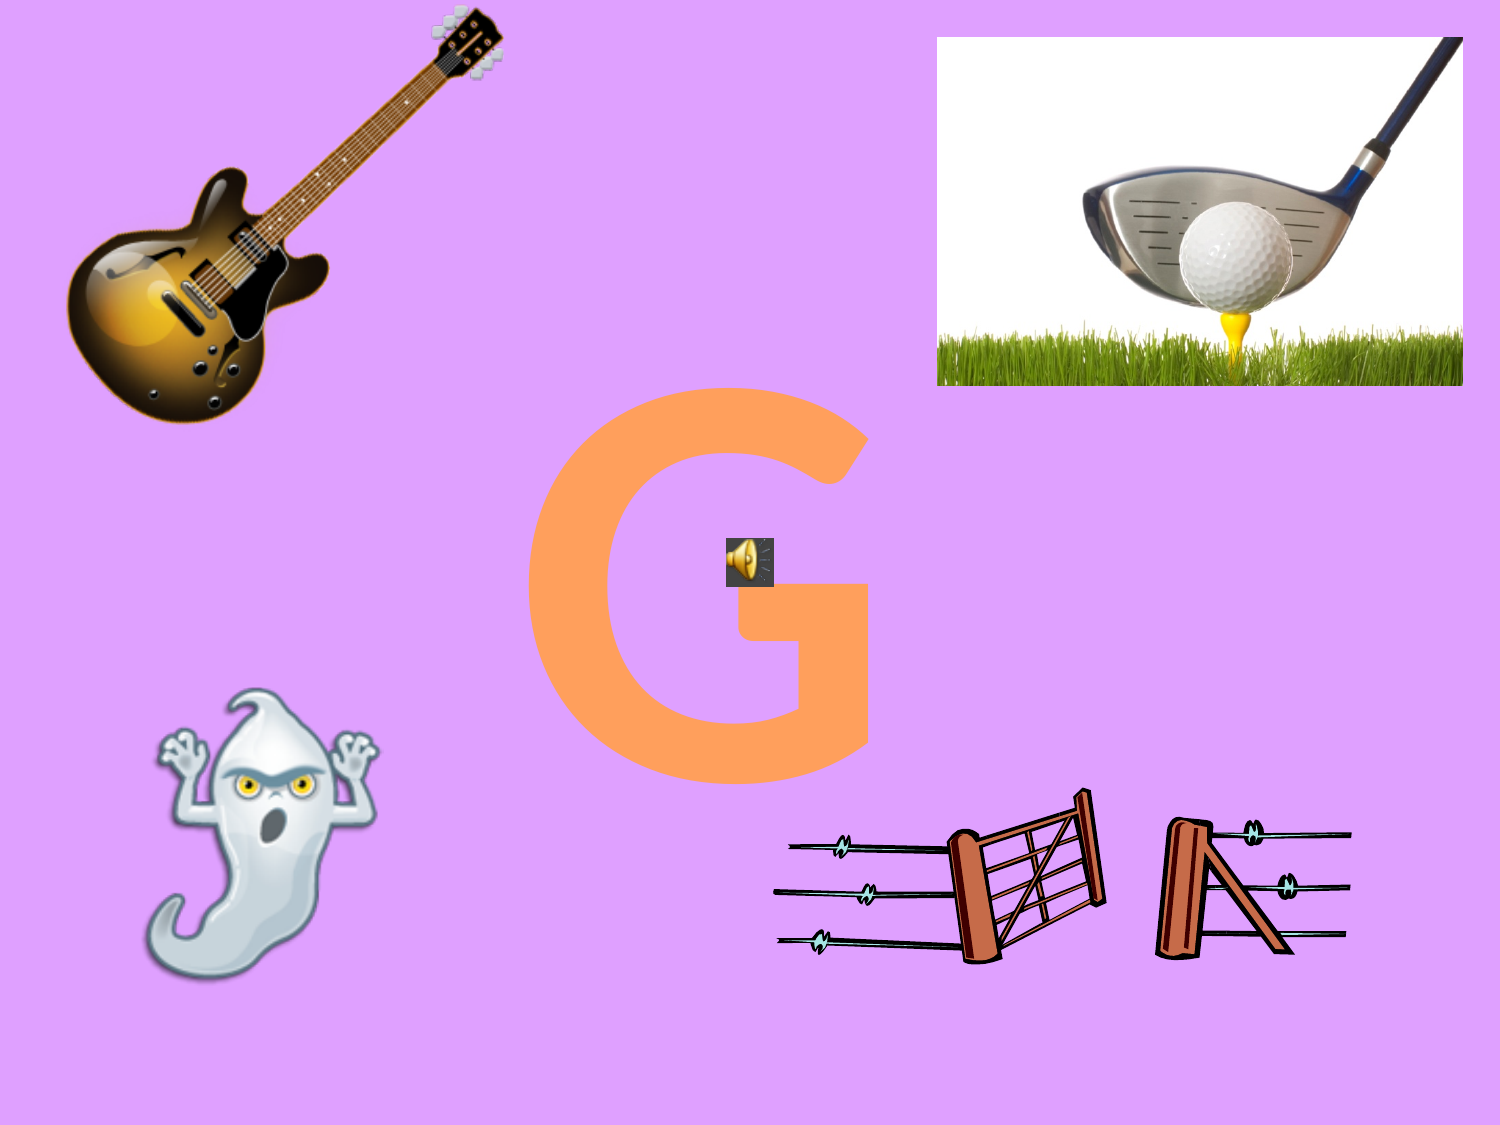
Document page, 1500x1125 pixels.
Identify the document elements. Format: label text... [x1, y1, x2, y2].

picture [937, 37, 1463, 387]
picture [62, 0, 513, 451]
picture [724, 537, 776, 588]
picture [137, 687, 384, 988]
text_box G [498, 174, 910, 908]
picture [770, 787, 1352, 970]
